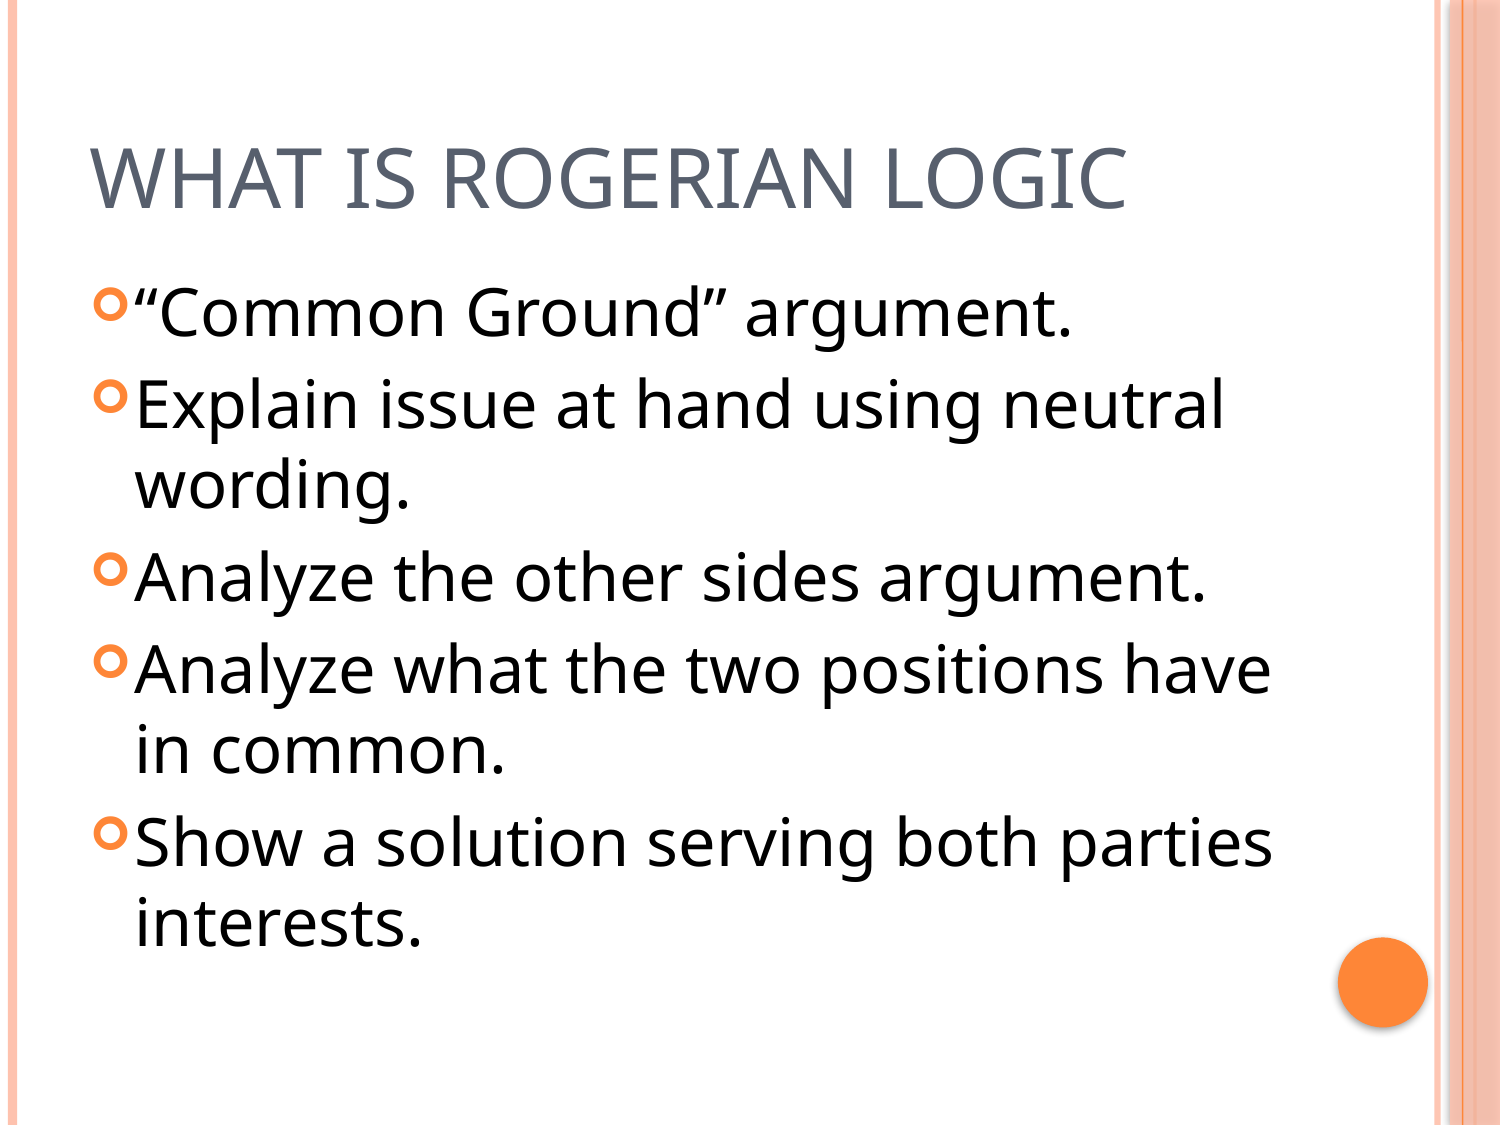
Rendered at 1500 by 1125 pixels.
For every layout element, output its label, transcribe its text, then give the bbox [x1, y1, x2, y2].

list “Common Ground” argument. Explain issue at hand using neutral wording. Analyze the other sides argument. Analyze what the two positions have in common. Show a solution serving both parties interests. [75, 262, 1300, 1062]
title What is Rogerian Logic [75, 45, 1300, 233]
